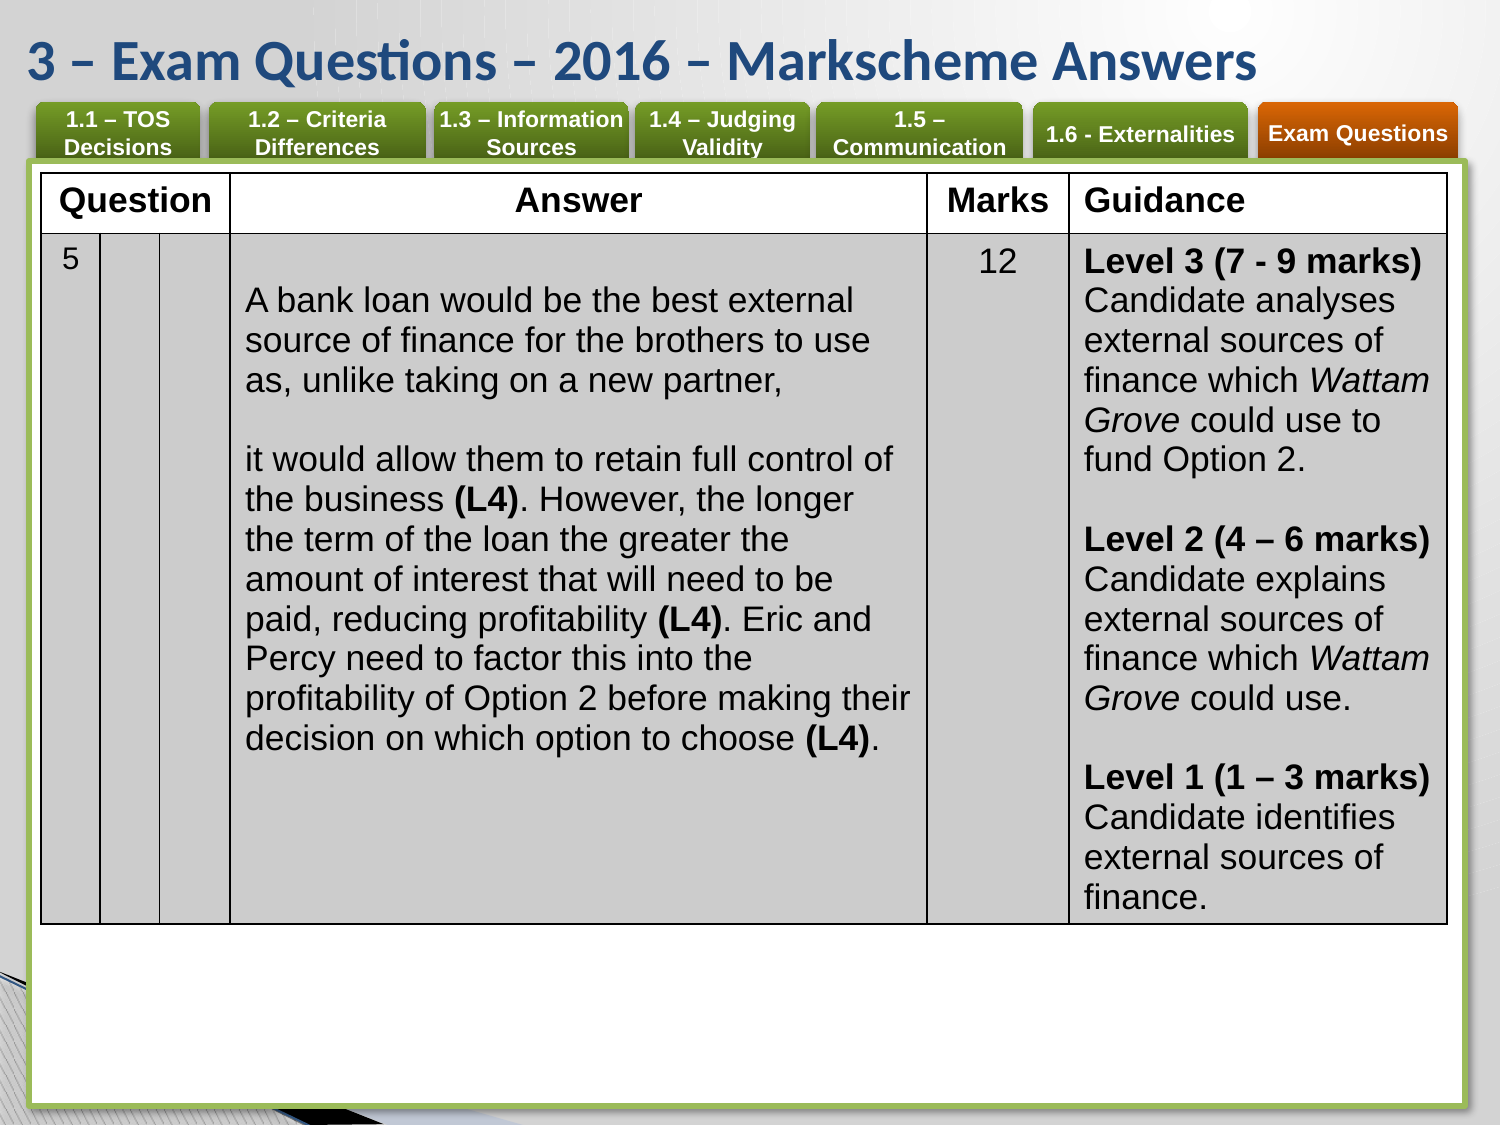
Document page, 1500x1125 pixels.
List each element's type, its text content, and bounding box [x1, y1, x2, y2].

table_cell 5 [42, 234, 99, 923]
table_header Guidance [1070, 174, 1446, 233]
table_cell [160, 234, 229, 923]
table_cell A bank loan would be the best external source of finance for the brothers to use as, unlike taking on a new partner, it would allow them to retain full control of the business (L4). However, the longer the term of the loan the greater the amount of interest that will need to be paid, reducing profitability (L4). Eric and Percy need to factor this into the profitability of Option 2 before making their decision on which option to choose (L4). [231, 234, 926, 923]
title 3 – Exam Questions – 2016 – Markscheme Answers [11, 11, 1465, 102]
table_header Answer [231, 174, 926, 233]
table_cell [101, 234, 159, 923]
table_header Question [42, 174, 229, 233]
picture [281, 1114, 303, 1125]
table_cell Level 3 (7 - 9 marks) Candidate analyses external sources of finance which Wattam Grove could use to fund Option 2. Level 2 (4 – 6 marks) Candidate explains external sources of finance which Wattam Grove could use. Level 1 (1 – 3 marks) Candidate identifies external sources of finance. [1070, 234, 1446, 923]
table_cell 12 [928, 234, 1068, 923]
table_header Marks [928, 174, 1068, 233]
